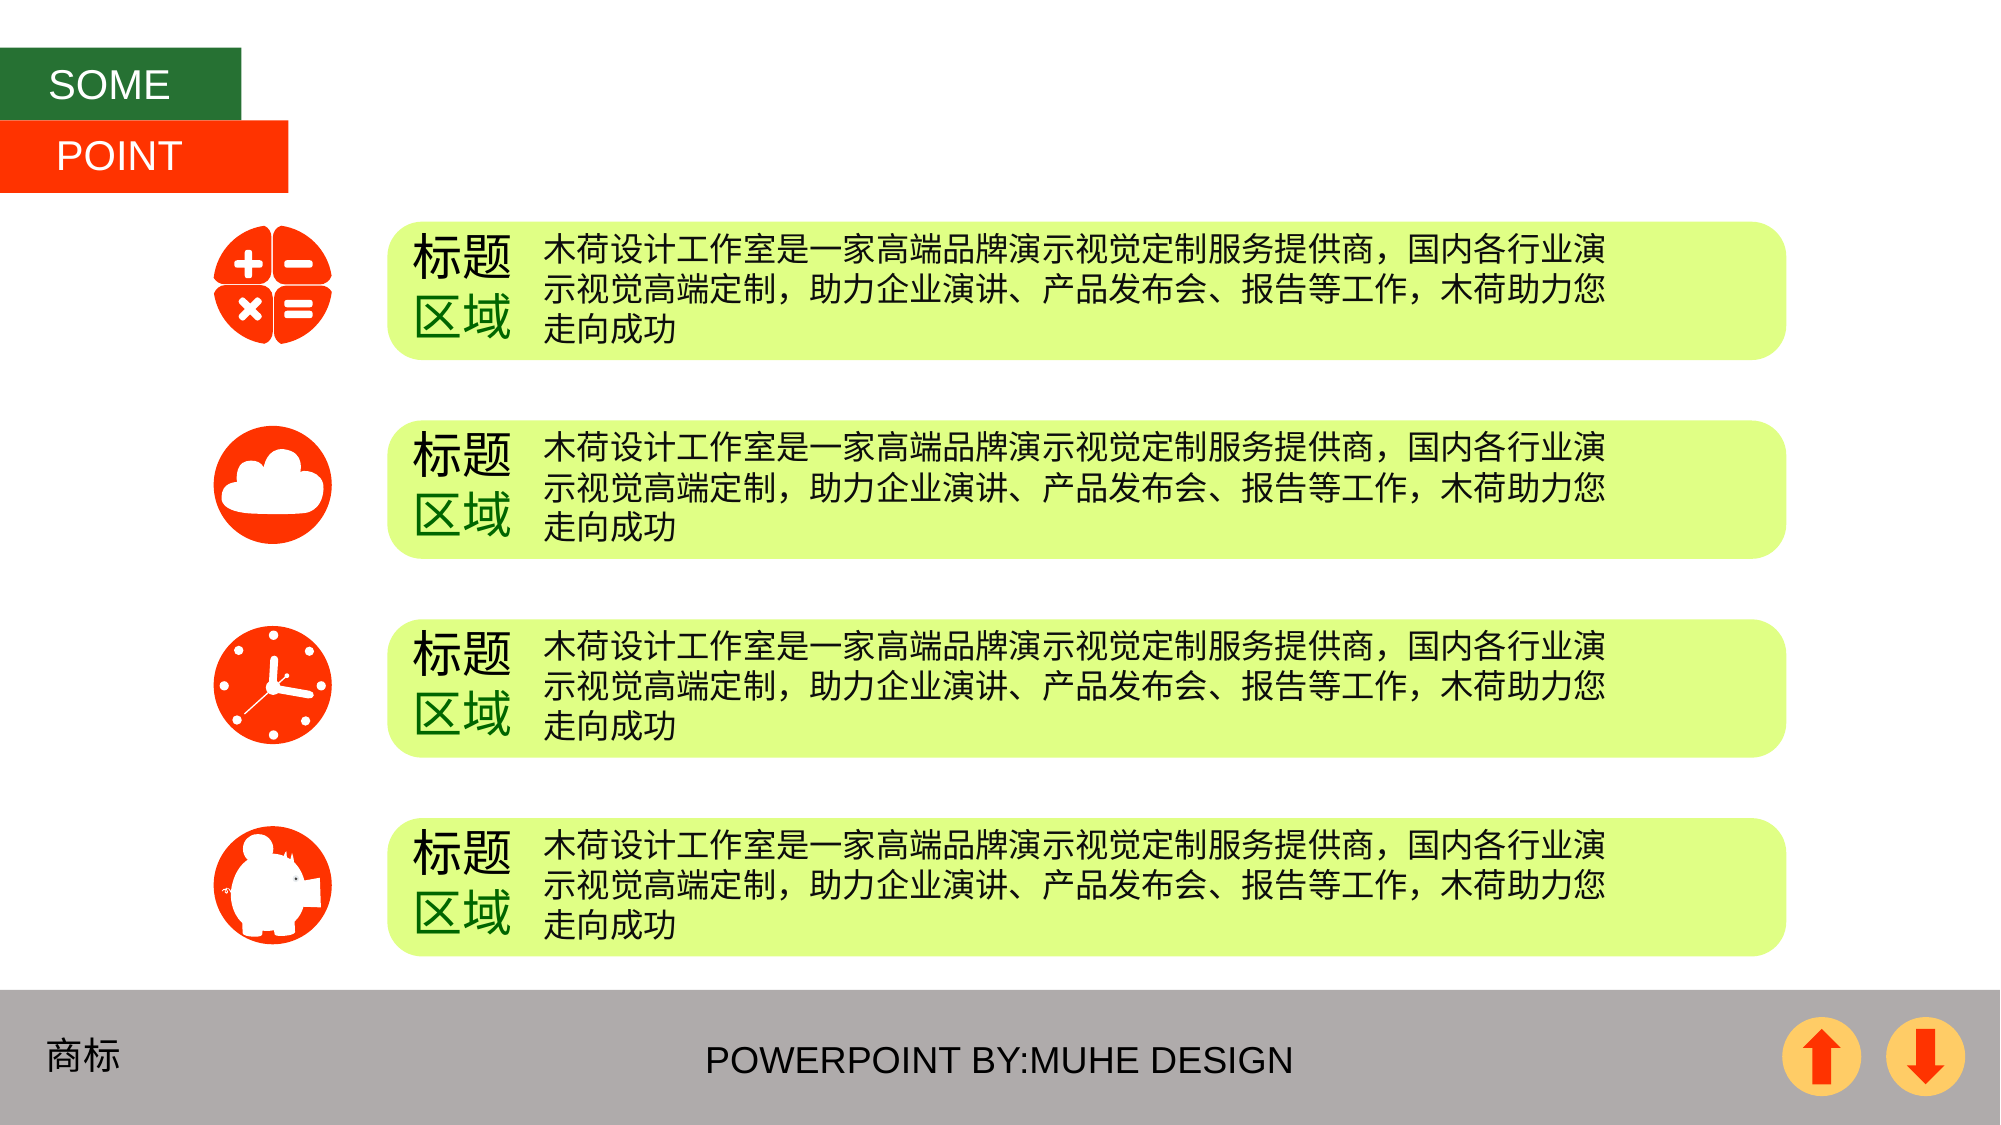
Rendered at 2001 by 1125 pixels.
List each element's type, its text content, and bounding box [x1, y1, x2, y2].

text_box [213, 425, 332, 544]
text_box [387, 217, 1787, 361]
text_box POINT [41, 121, 234, 187]
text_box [387, 416, 1787, 559]
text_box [213, 625, 332, 745]
text_box SOME [33, 50, 214, 116]
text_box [213, 225, 332, 344]
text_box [387, 814, 1787, 957]
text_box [213, 826, 332, 945]
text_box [387, 615, 1787, 758]
